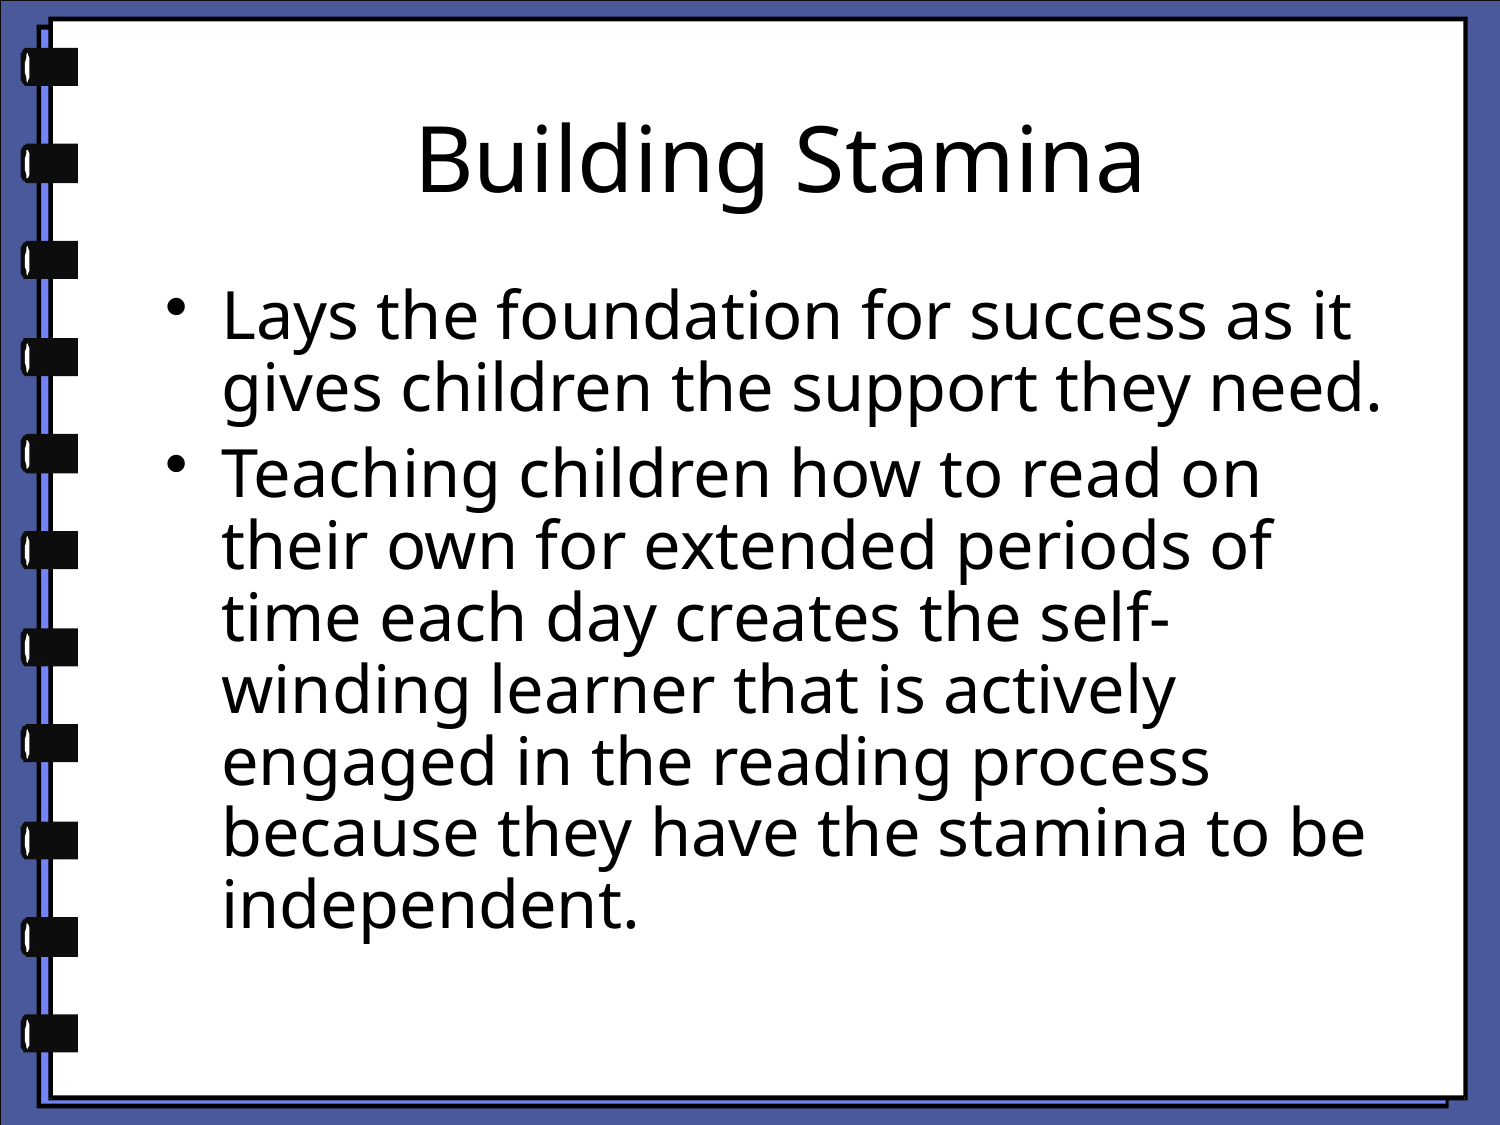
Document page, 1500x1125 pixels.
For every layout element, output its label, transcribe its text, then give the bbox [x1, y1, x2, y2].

title Building Stamina [149, 62, 1413, 251]
list Lays the foundation for success as it gives children the support they need. Teaching children how to read on their own for extended periods of time each day creates the self-winding learner that is actively engaged in the reading process because they have the stamina to be independent. [149, 274, 1413, 1063]
